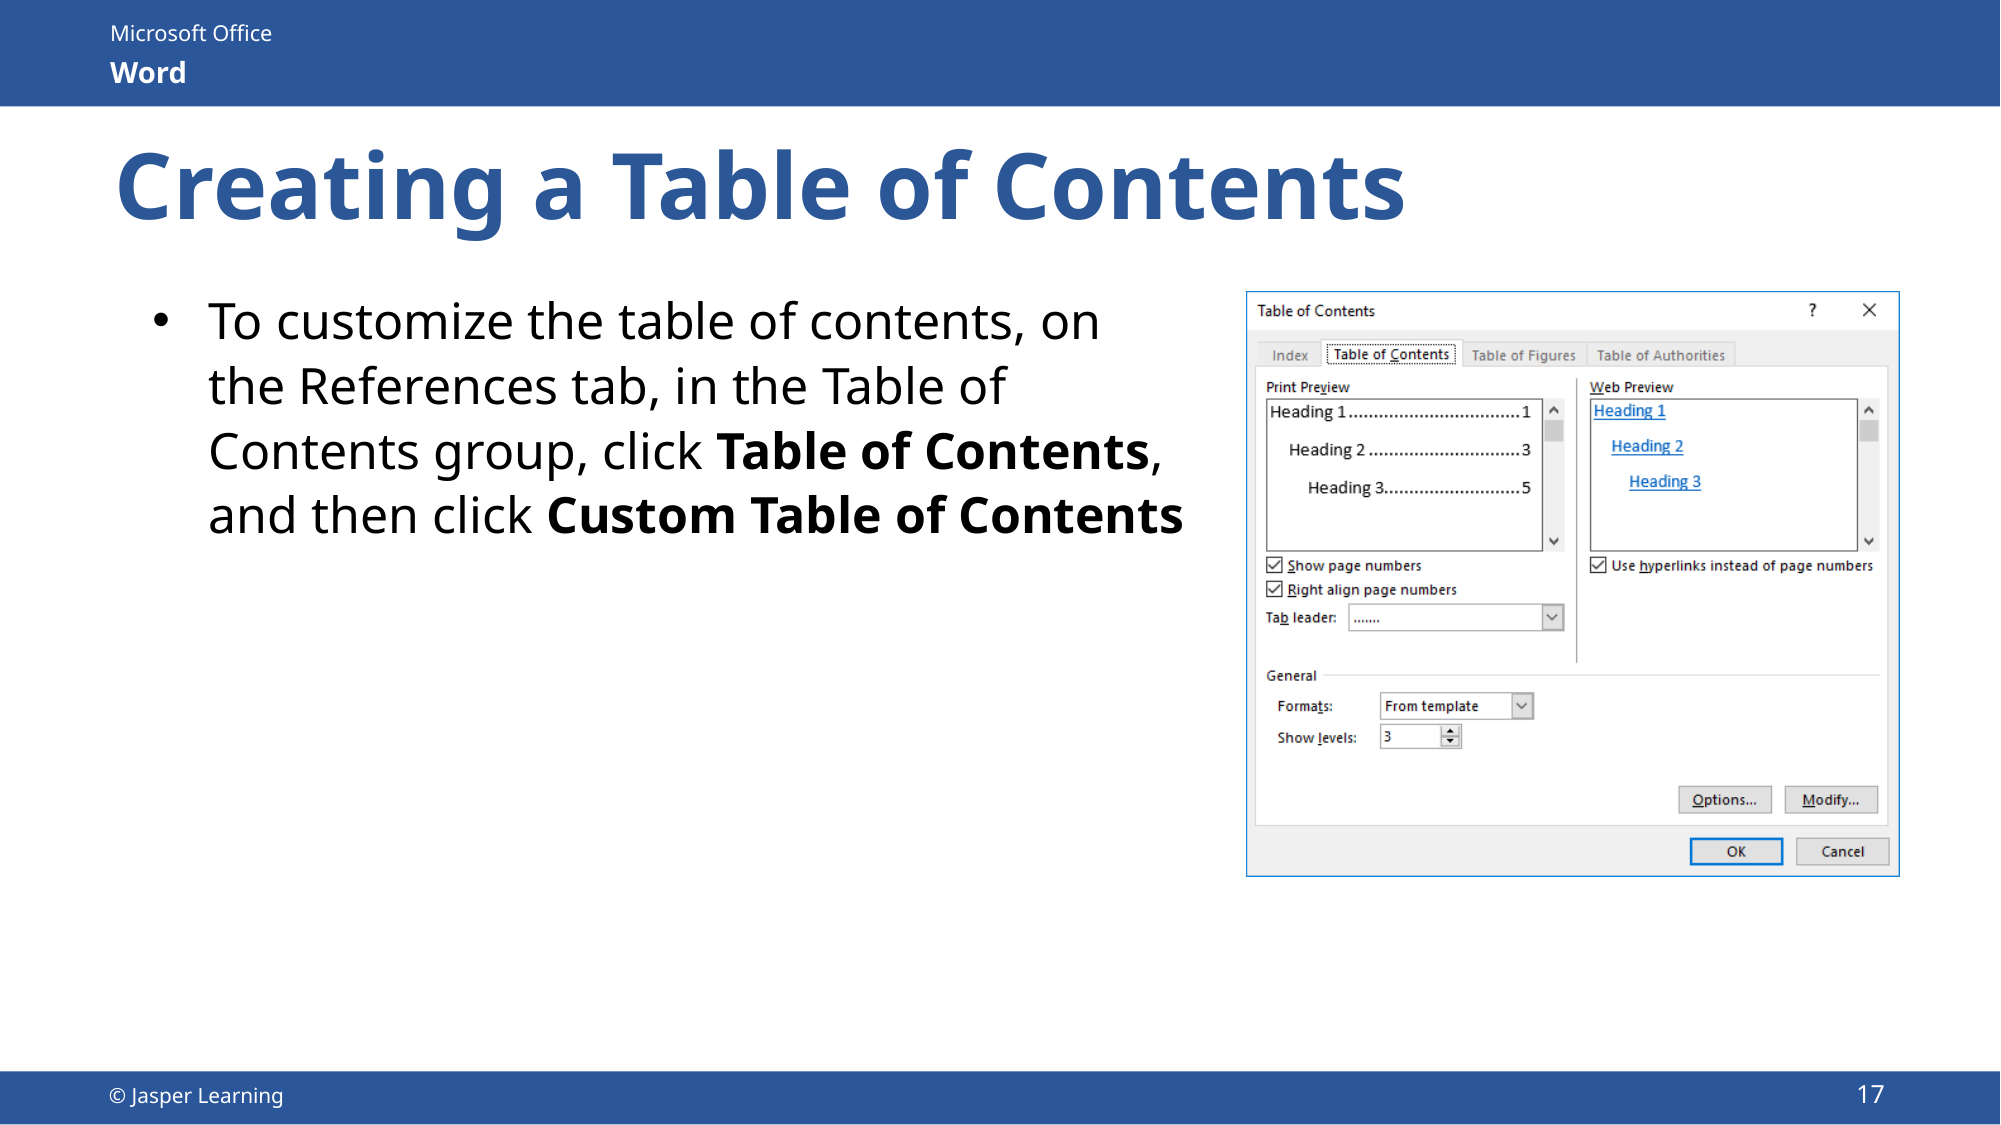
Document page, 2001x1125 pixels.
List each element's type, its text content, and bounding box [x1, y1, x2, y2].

title Creating a Table of Contents [99, 118, 1866, 248]
picture [1245, 290, 1901, 877]
footer © Jasper Learning [94, 1066, 769, 1125]
slide_number 17 [1433, 1065, 1900, 1125]
list To customize the table of contents, on the References tab, in the Table of Contents group, click Table of Contents, and then click Custom Table of Contents [137, 277, 1205, 1014]
